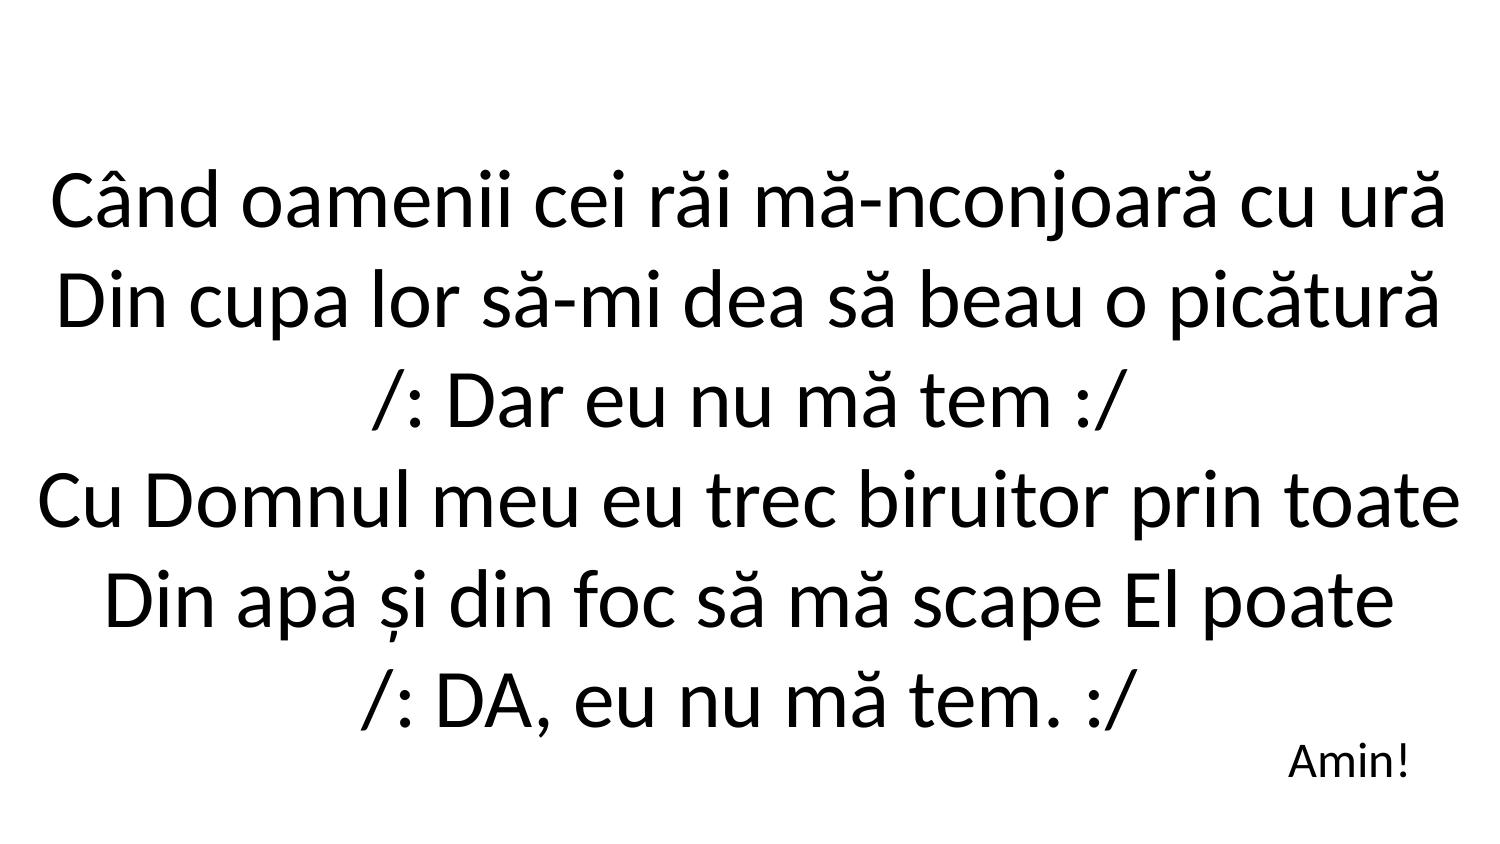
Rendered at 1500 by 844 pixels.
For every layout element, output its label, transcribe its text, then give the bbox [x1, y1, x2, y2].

text_box Amin! [1273, 674, 1427, 795]
text_box Când oamenii cei răi mă-nconjoară cu ură Din cupa lor să-mi dea să beau o picătură /: Dar eu nu mă tem :/ Cu Domnul meu eu trec biruitor prin toate Din apă și din foc să mă scape El poate /: DA, eu nu mă tem. :/ [22, 92, 1478, 752]
